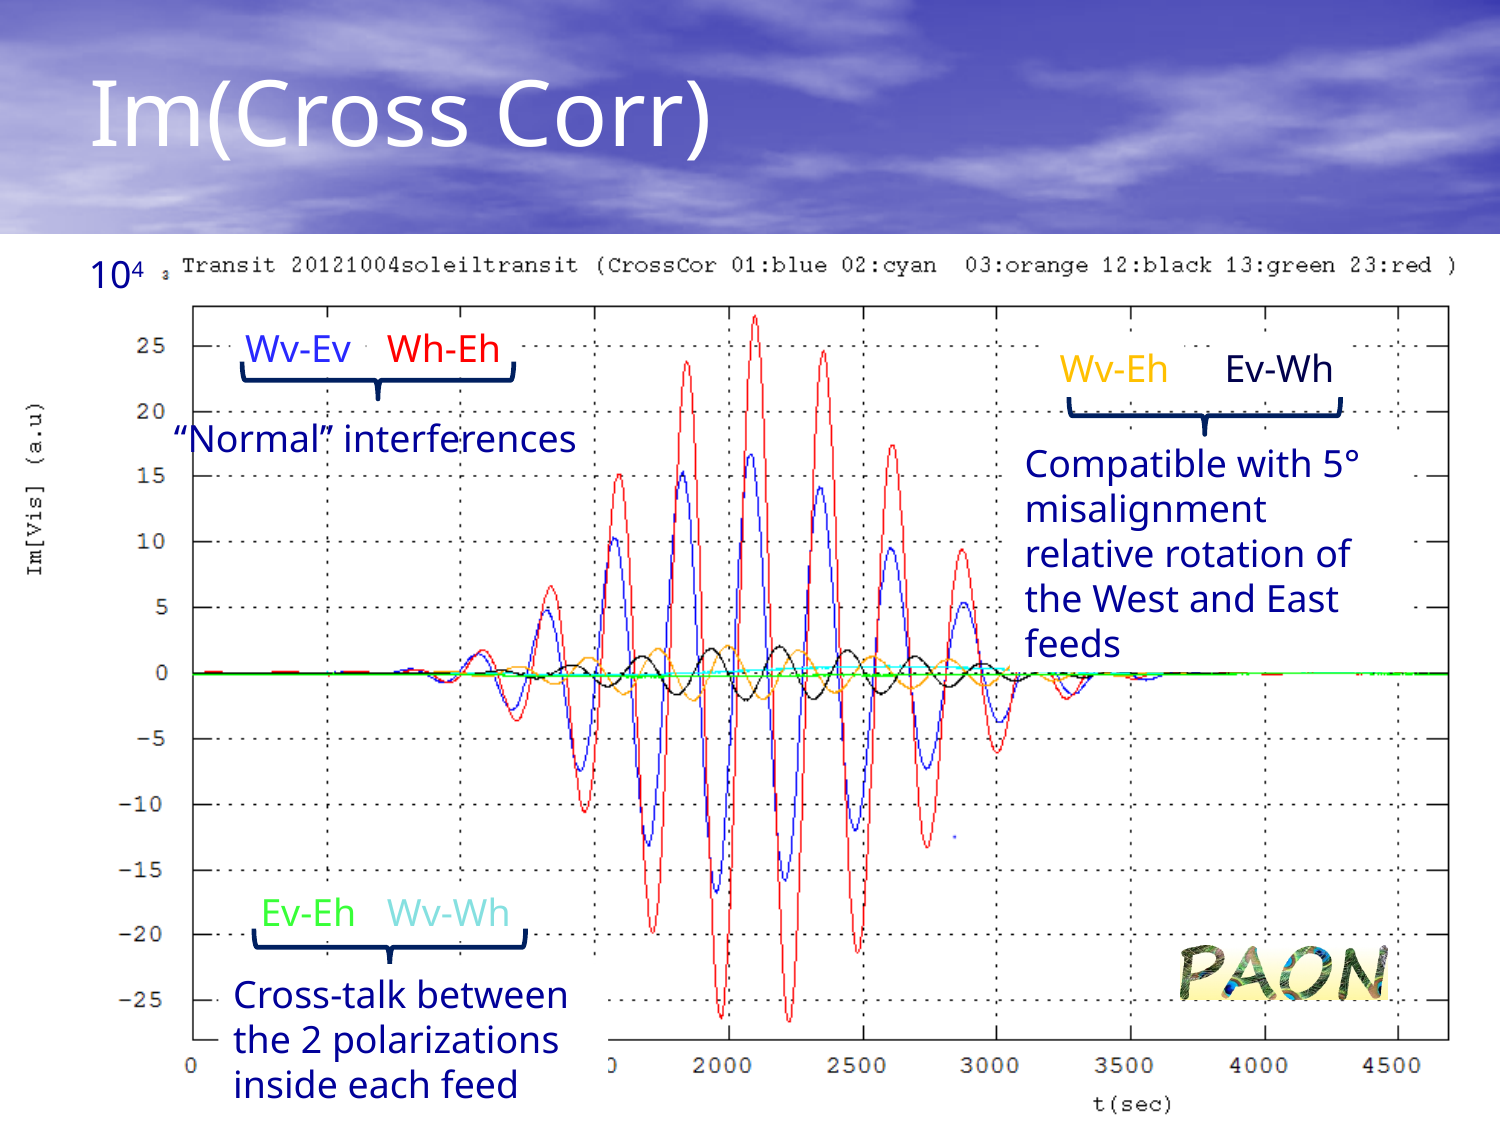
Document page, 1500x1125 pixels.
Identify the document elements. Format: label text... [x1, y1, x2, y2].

text_box Im(Cross Corr) [74, 47, 1425, 233]
picture [0, 234, 1500, 1125]
